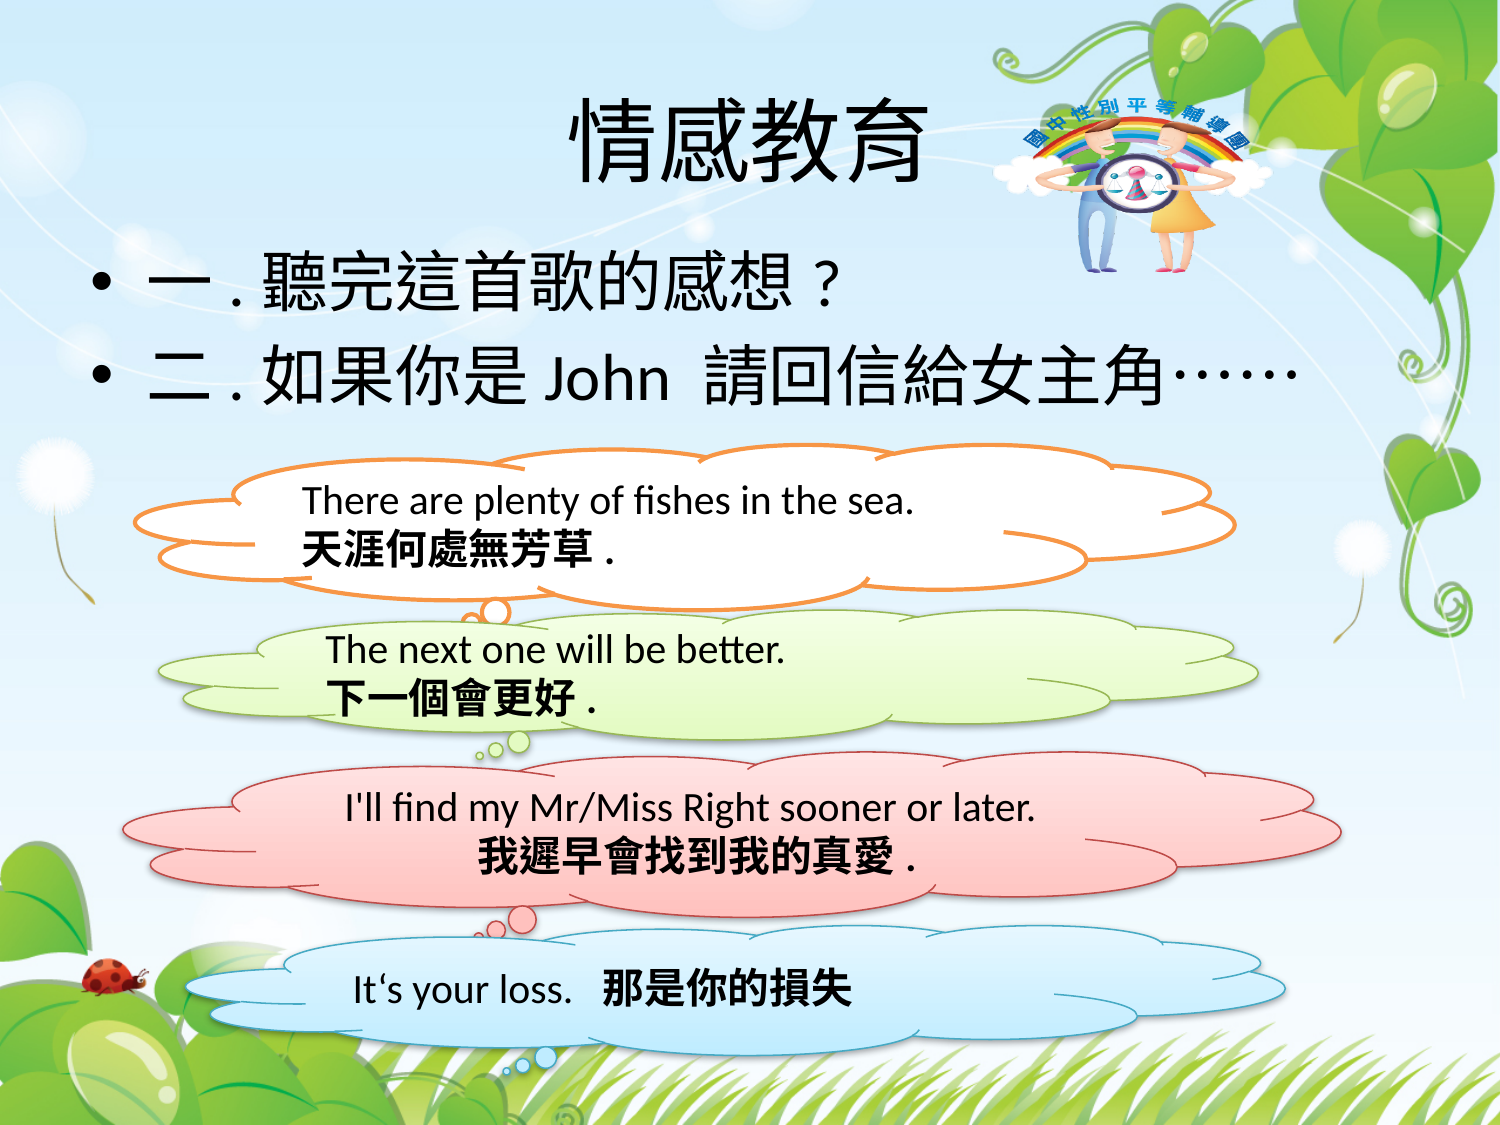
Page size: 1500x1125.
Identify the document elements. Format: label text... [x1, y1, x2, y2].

text_box There are plenty of fishes in the sea. 天涯何處無芳草. [132, 442, 1237, 622]
list 一.聽完這首歌的感想? 二.如果你是John 請回信給女主角…… [75, 232, 1425, 1053]
picture [0, 0, 1500, 1125]
text_box It‘s your loss. 那是你的損失 [184, 924, 1287, 1070]
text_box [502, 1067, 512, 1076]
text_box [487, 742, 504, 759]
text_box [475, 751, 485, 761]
text_box I'll find my Mr/Miss Right sooner or later. 我遲早會找到我的真愛. [122, 751, 1342, 935]
title 情感教育 [75, 45, 1425, 232]
text_box The next one will be better. 下一個會更好. [157, 609, 1260, 754]
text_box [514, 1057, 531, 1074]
